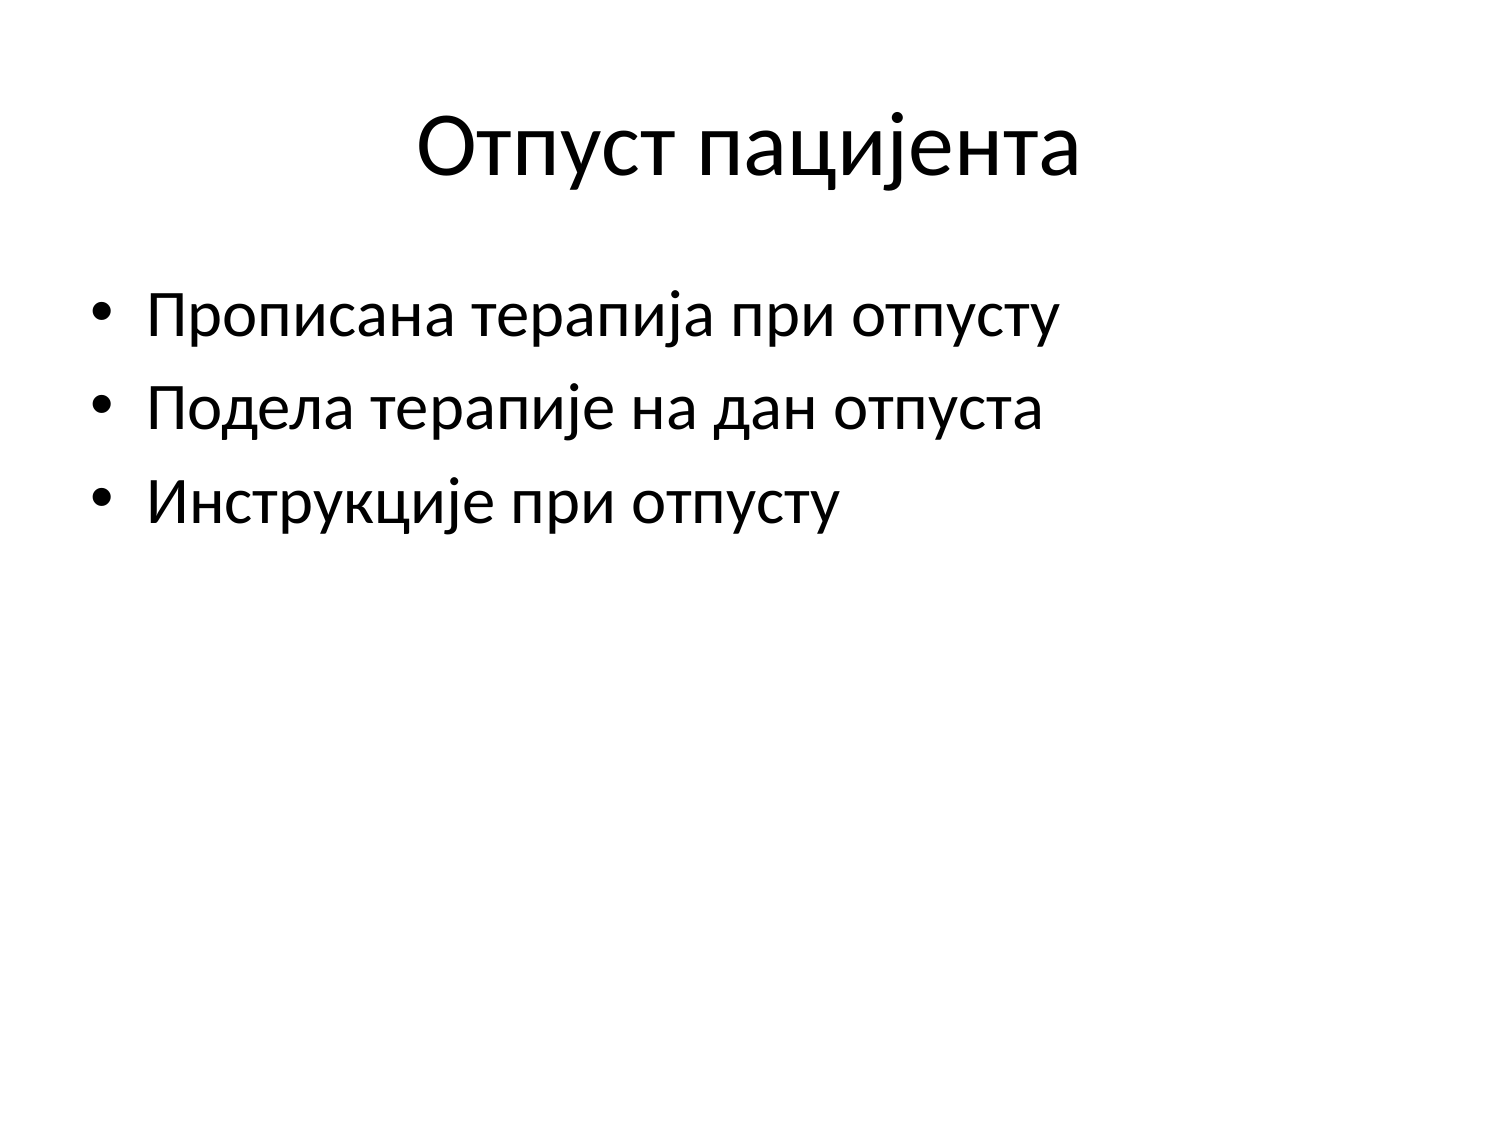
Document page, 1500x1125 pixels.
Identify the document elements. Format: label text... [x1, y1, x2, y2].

title Отпуст пацијента [75, 45, 1425, 233]
list Прописана терапија при отпусту Подела терапије на дан отпуста Инструкције при отпусту [75, 262, 1425, 1005]
